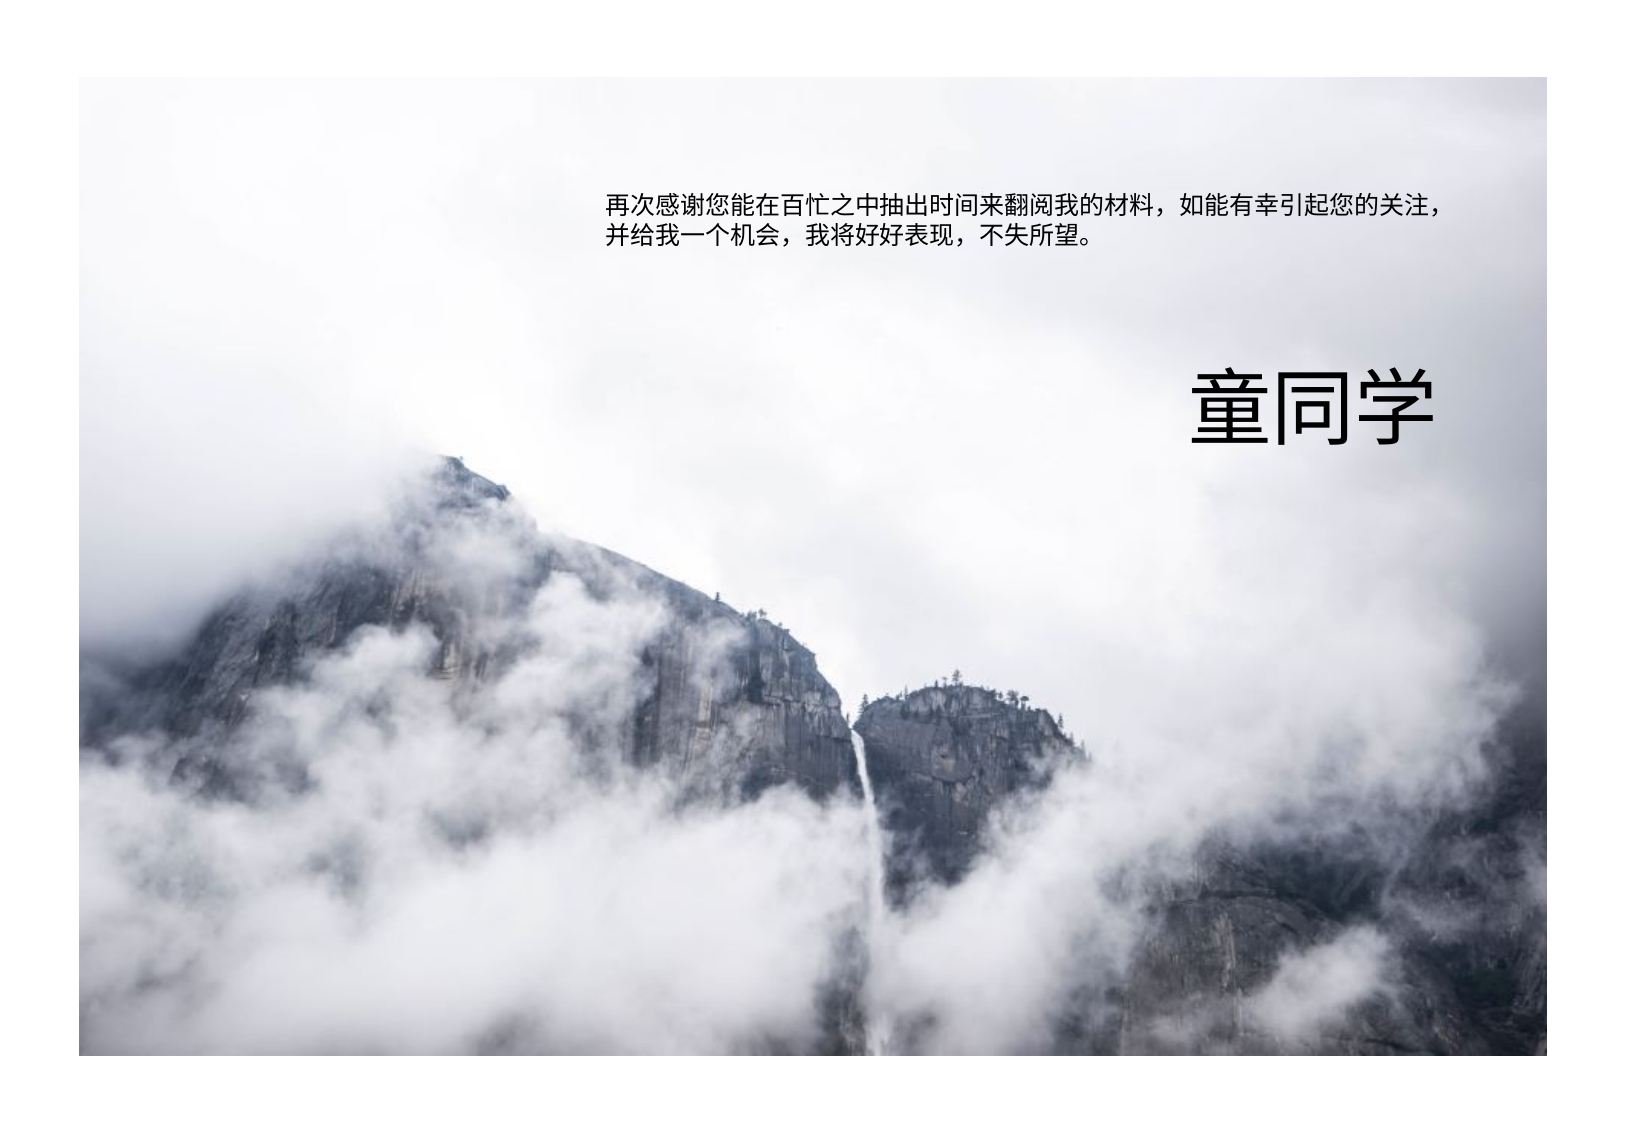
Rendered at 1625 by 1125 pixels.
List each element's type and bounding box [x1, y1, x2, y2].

picture [79, 77, 1547, 1056]
